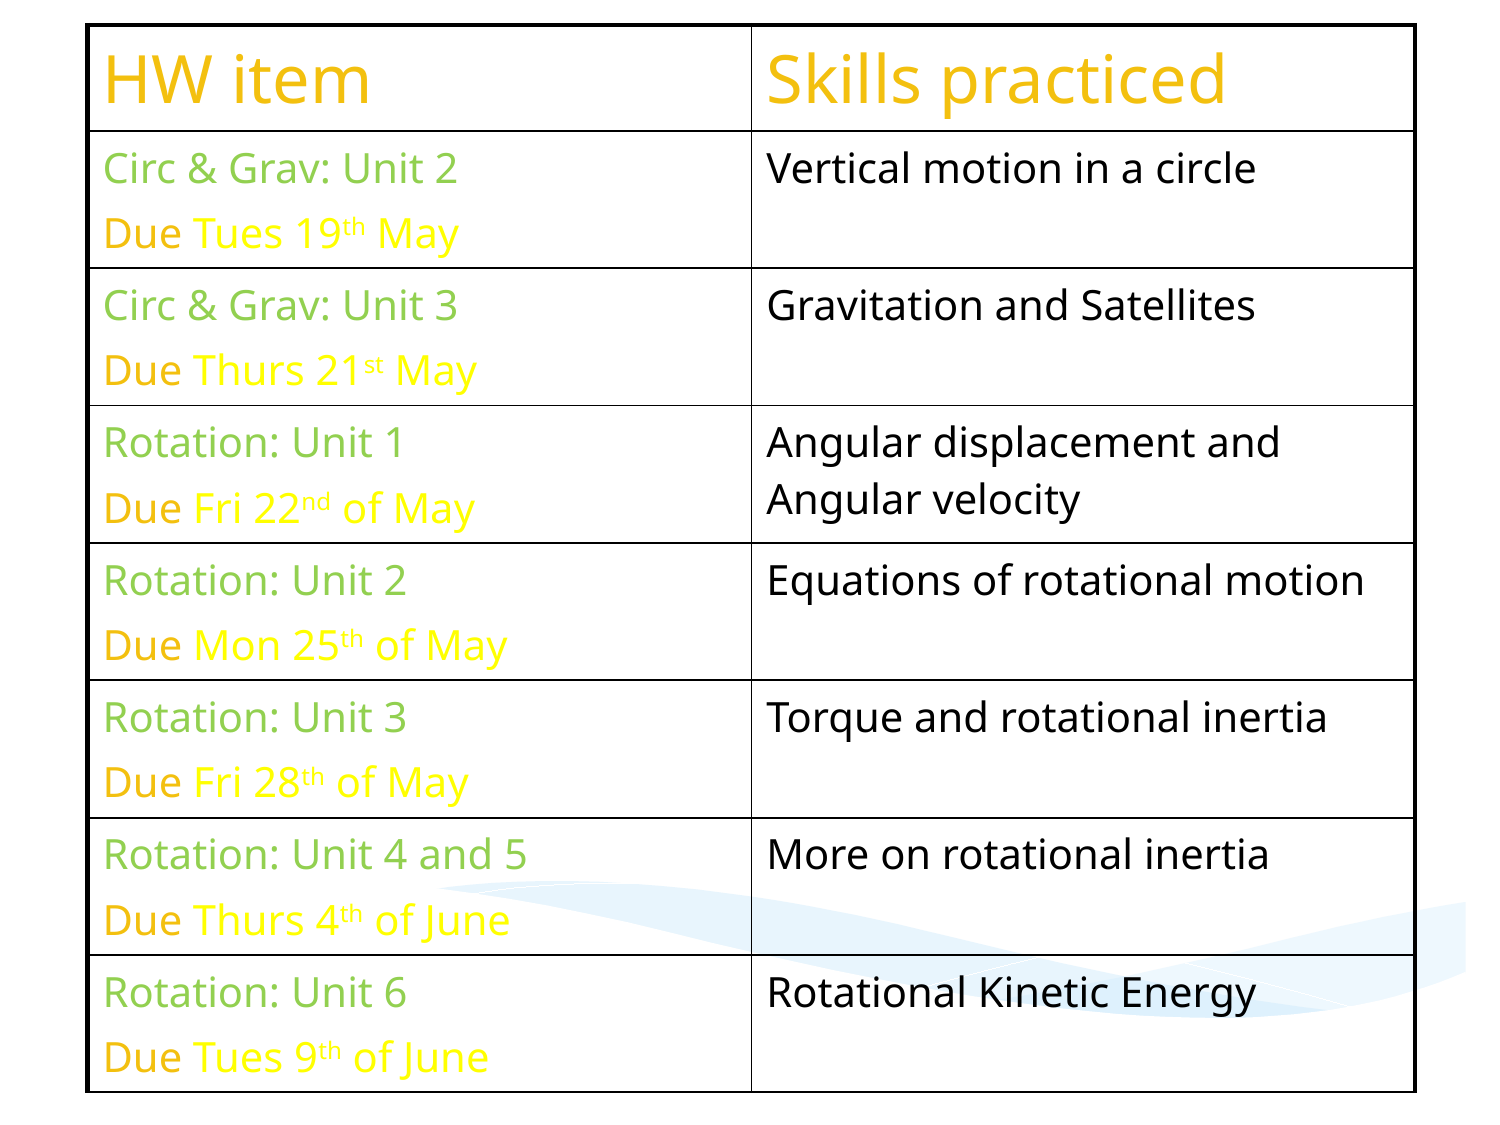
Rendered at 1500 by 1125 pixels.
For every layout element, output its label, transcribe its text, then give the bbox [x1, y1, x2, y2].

table_cell Gravitation and Satellites [752, 269, 1413, 405]
table_cell Rotational Kinetic Energy [752, 956, 1413, 1091]
table_cell Circ & Grav: Unit 2 Due Tues 19th May [90, 132, 751, 267]
table_cell Rotation: Unit 4 and 5 Due Thurs 4th of June [90, 819, 751, 954]
table_cell More on rotational inertia [752, 819, 1413, 954]
table_cell Rotation: Unit 2 Due Mon 25th of May [90, 544, 751, 679]
table_cell Equations of rotational motion [752, 544, 1413, 679]
table_header Skills practiced [752, 27, 1413, 130]
table_header HW item [90, 27, 751, 130]
table_cell Torque and rotational inertia [752, 681, 1413, 817]
table_cell Rotation: Unit 6 Due Tues 9th of June [90, 956, 751, 1091]
table_cell Vertical motion in a circle [752, 132, 1413, 267]
table_cell Circ & Grav: Unit 3 Due Thurs 21st May [90, 269, 751, 405]
table_cell Rotation: Unit 3 Due Fri 28th of May [90, 681, 751, 817]
table_cell Rotation: Unit 1 Due Fri 22nd of May [90, 406, 751, 542]
table_cell Angular displacement and Angular velocity [752, 406, 1413, 542]
